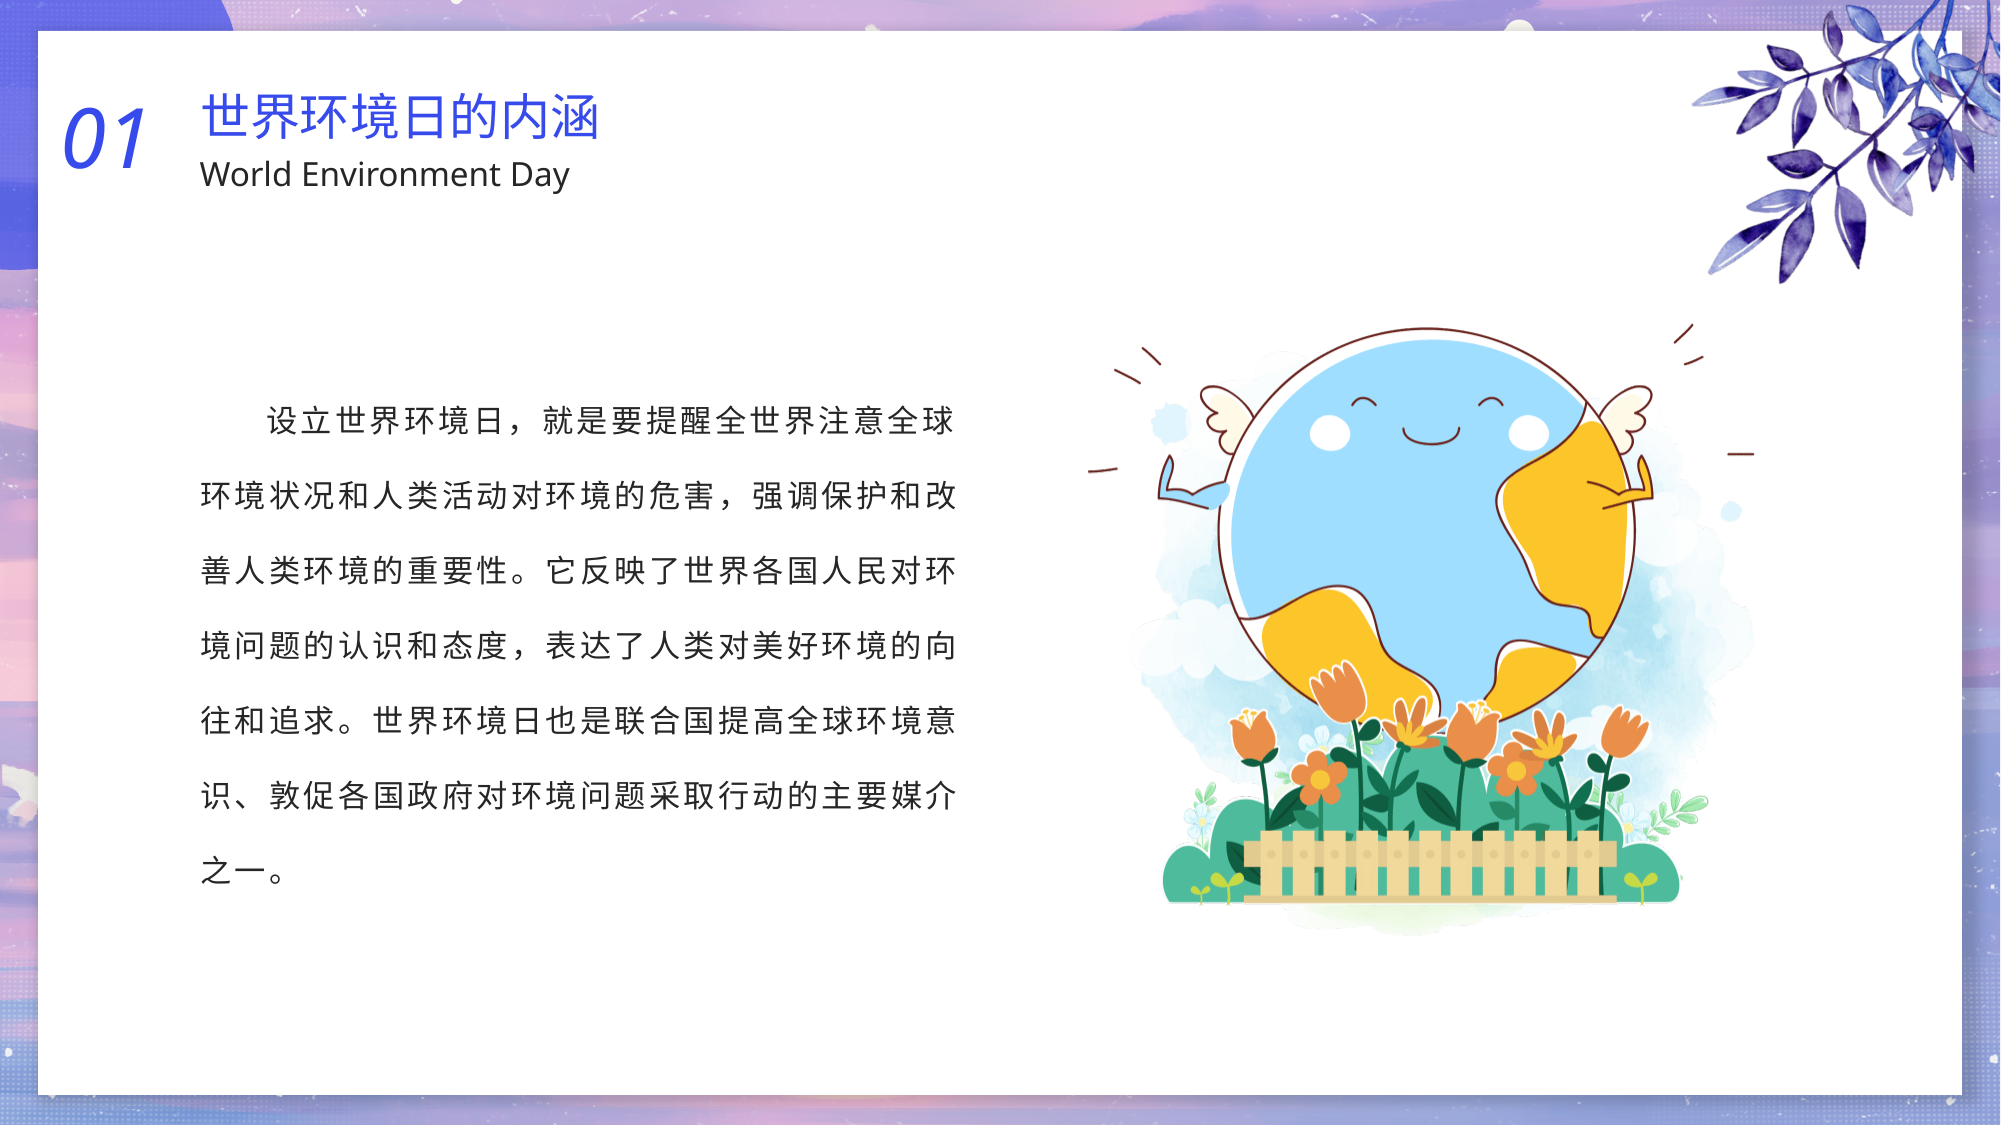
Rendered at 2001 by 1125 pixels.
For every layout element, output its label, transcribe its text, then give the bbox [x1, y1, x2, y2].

picture [0, 0, 2001, 1125]
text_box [40, 77, 729, 202]
text_box 设立世界环境日，就是要提醒全世界注意全球环境状况和人类活动对环境的危害，强调保护和改善人类环境的重要性。它反映了世界各国人民对环境问题的认识和态度，表达了人类对美好环境的向往和追求。世界环境日也是联合国提高全球环境意识、敦促各国政府对环境问题采取行动的主要媒介之一。 [185, 351, 989, 896]
